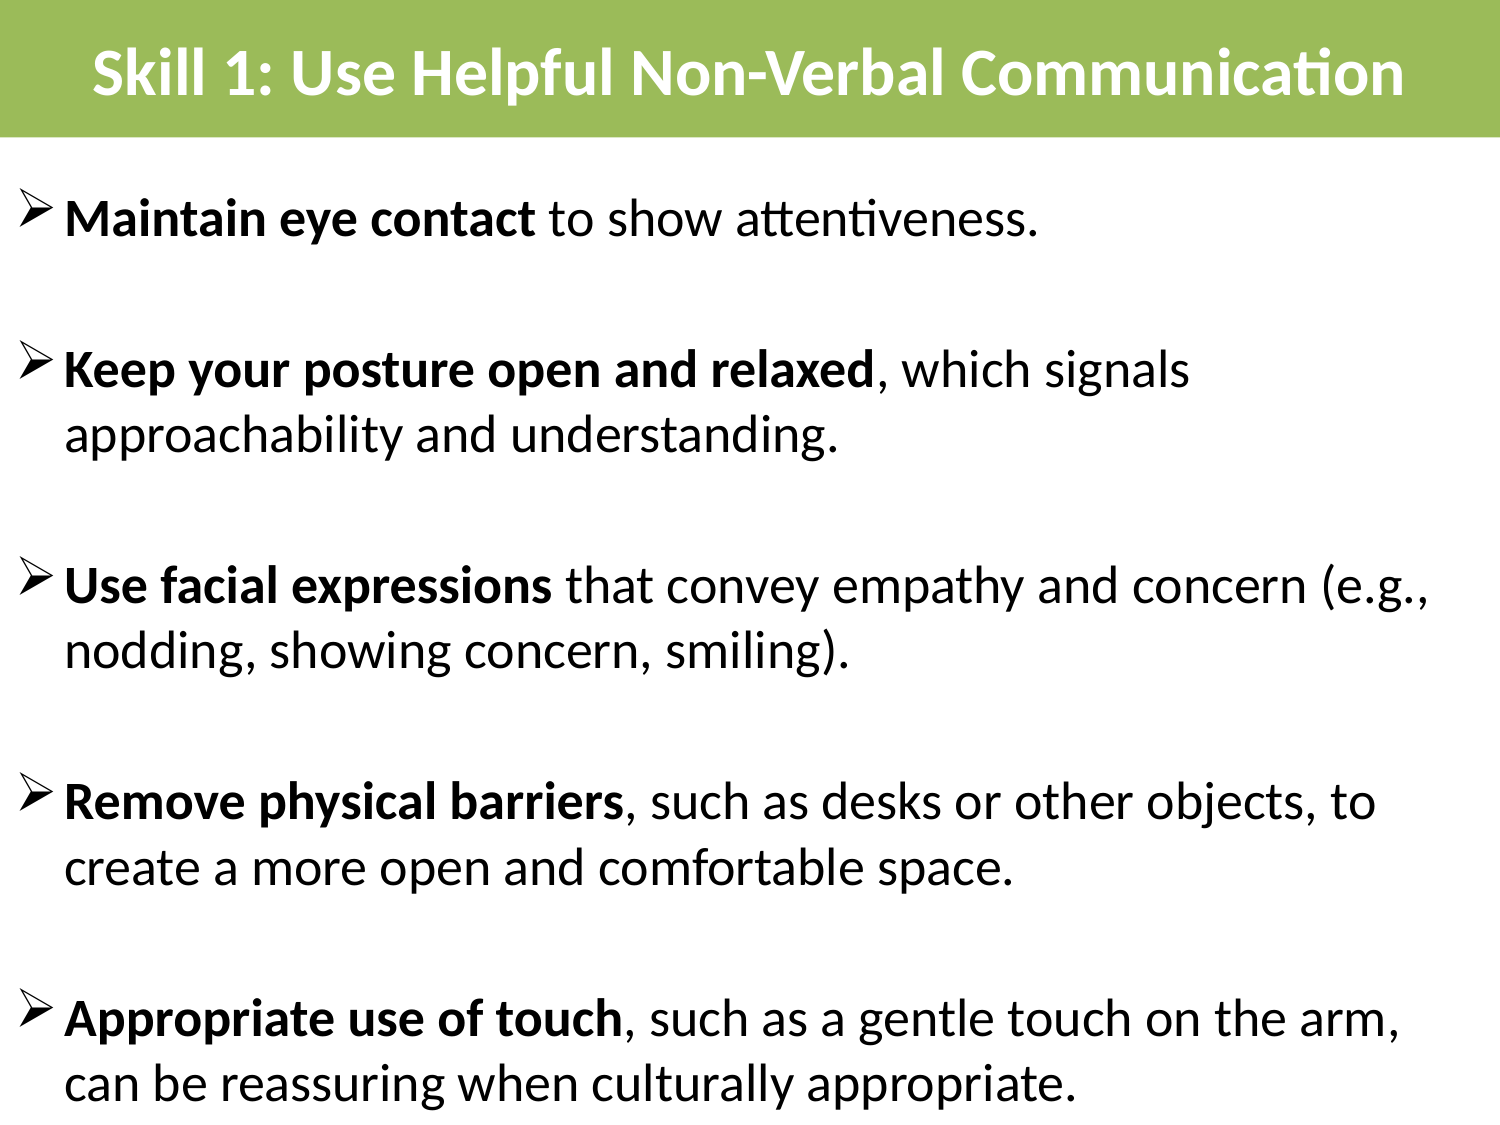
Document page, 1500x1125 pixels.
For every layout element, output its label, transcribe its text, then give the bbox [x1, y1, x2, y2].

list Maintain eye contact to show attentiveness. Keep your posture open and relaxed, which signals approachability and understanding. Use facial expressions that convey empathy and concern (e.g., nodding, showing concern, smiling). Remove physical barriers, such as desks or other objects, to create a more open and comfortable space. Appropriate use of touch, such as a gentle touch on the arm, can be reassuring when culturally appropriate. [0, 174, 1500, 1125]
text_box Skill 1: Use Helpful Non-Verbal Communication [0, 0, 1500, 138]
